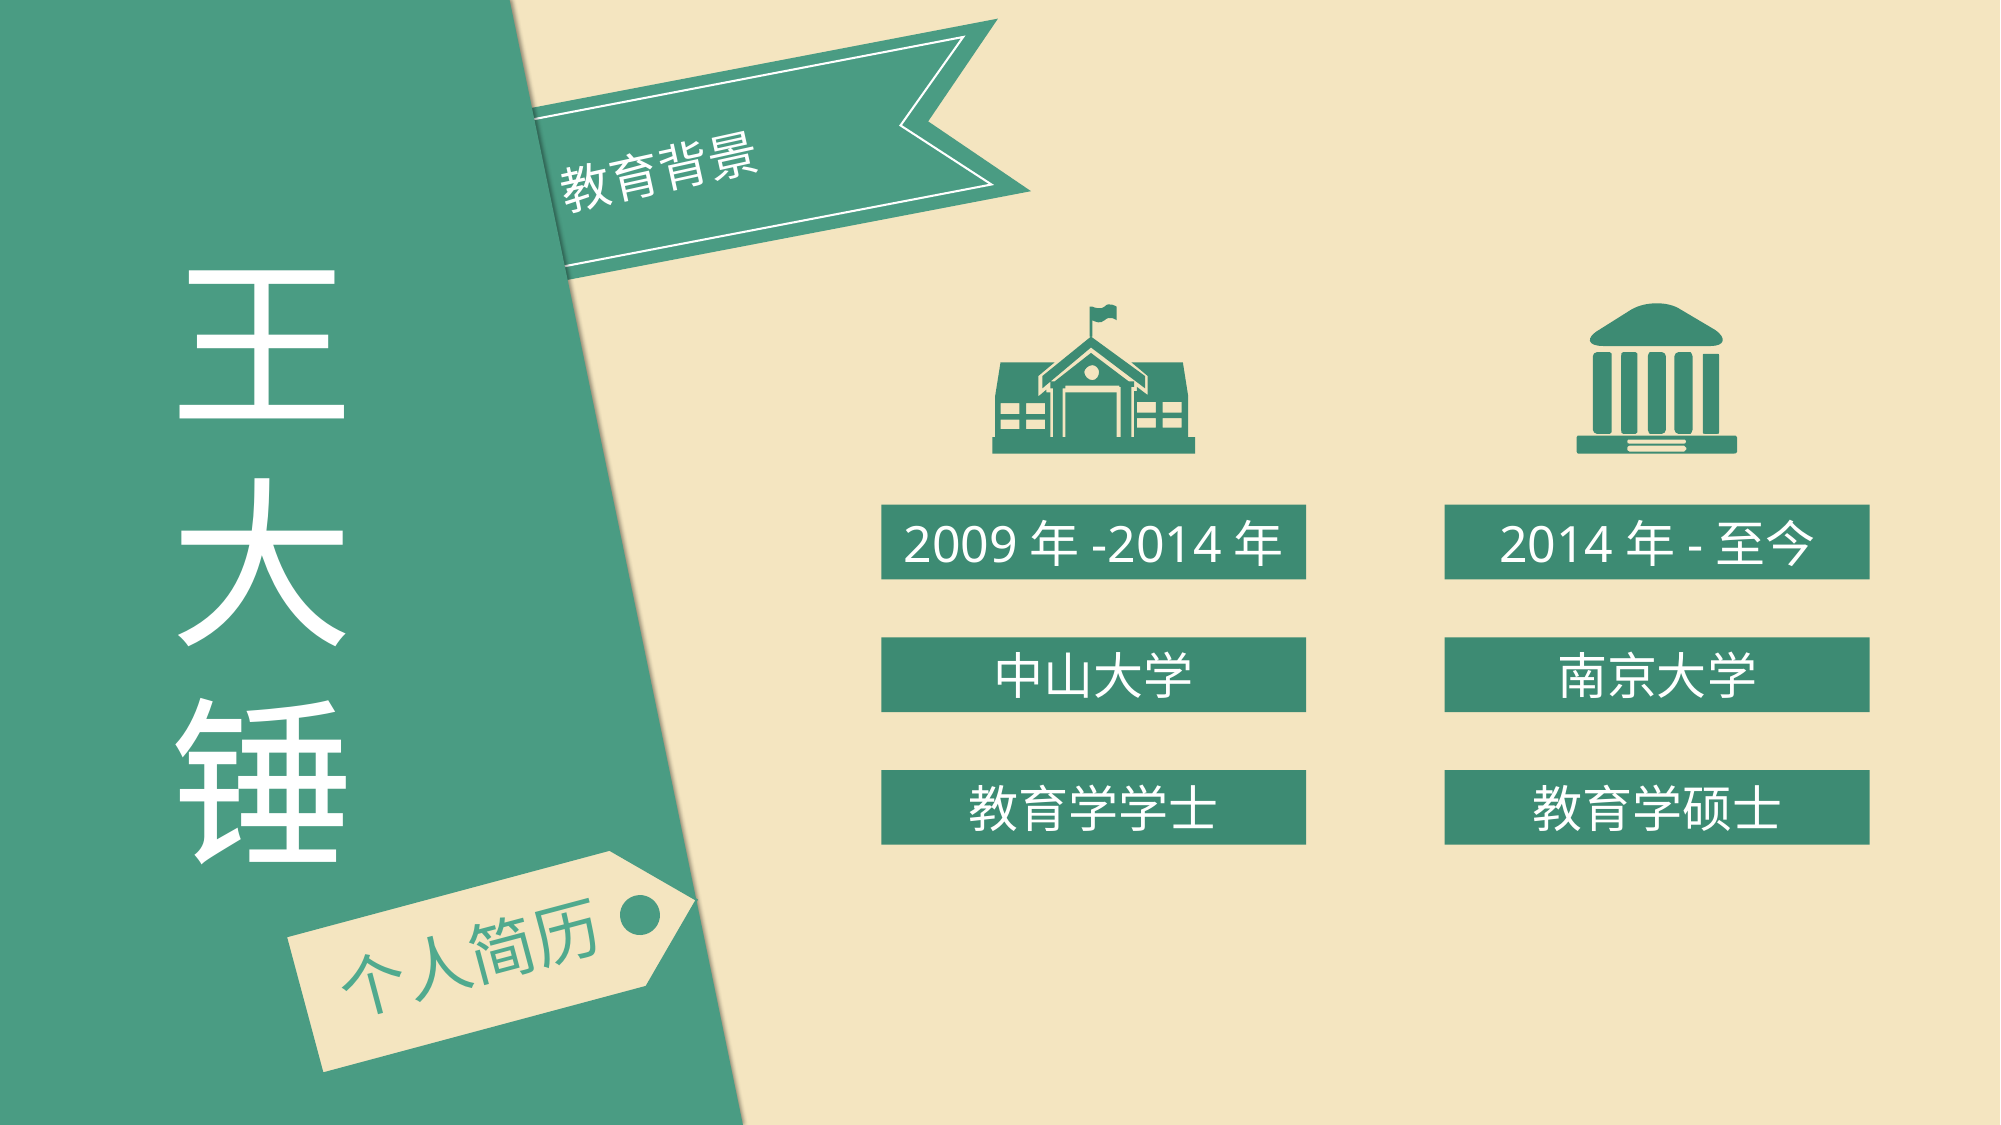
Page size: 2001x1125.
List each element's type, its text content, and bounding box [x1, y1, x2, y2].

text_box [1576, 301, 1738, 454]
text_box 教育学学士 [881, 770, 1307, 845]
text_box 王 大 锤 [155, 221, 369, 897]
text_box 2009年-2014年 [881, 504, 1307, 580]
text_box 个人简历 [314, 868, 641, 1041]
text_box 中山大学 [881, 637, 1307, 713]
text_box 南京大学 [1444, 637, 1870, 713]
text_box [284, 848, 699, 1075]
text_box [0, 0, 745, 1125]
text_box [992, 304, 1196, 454]
text_box 2014年-至今 [1444, 504, 1870, 580]
text_box 教育学硕士 [1444, 770, 1870, 845]
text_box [504, 66, 1017, 241]
